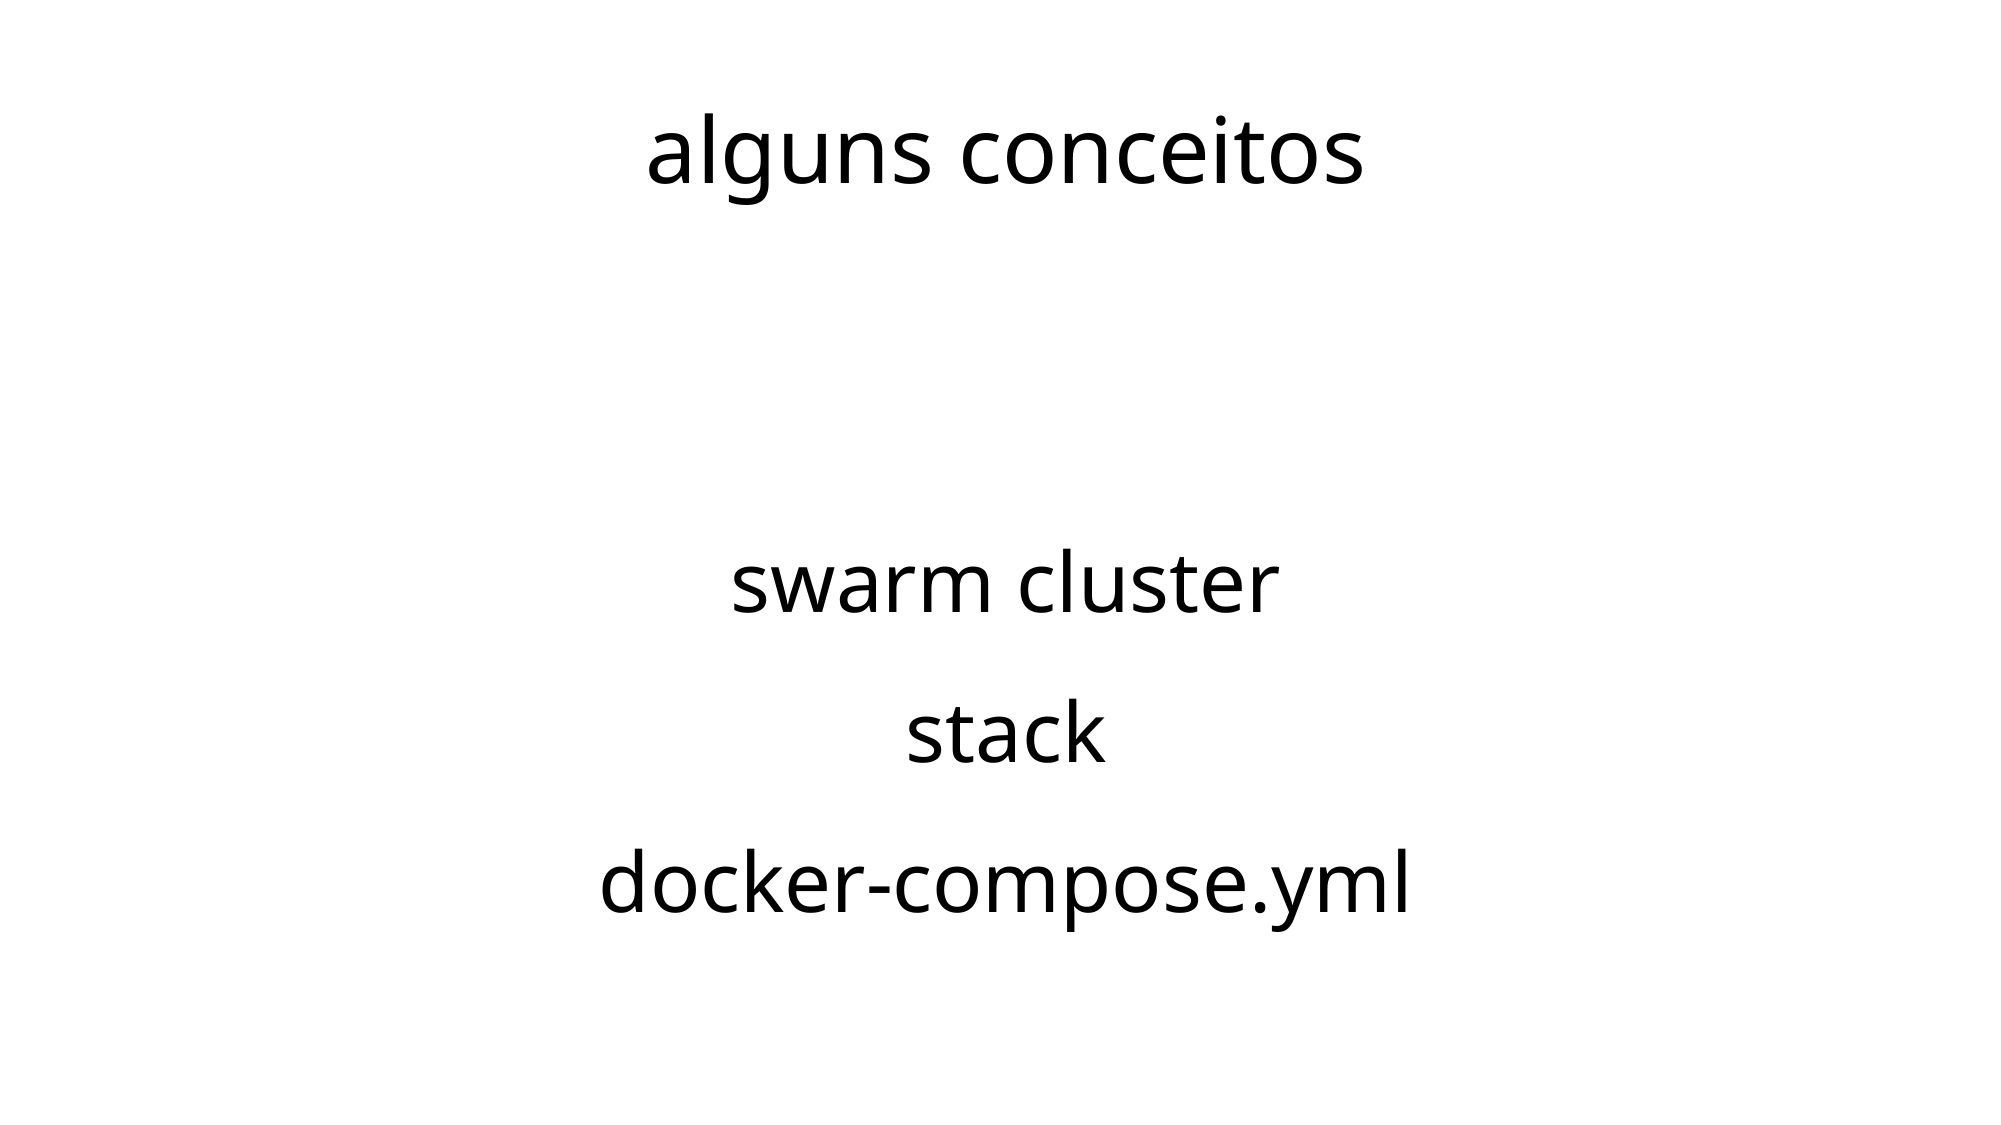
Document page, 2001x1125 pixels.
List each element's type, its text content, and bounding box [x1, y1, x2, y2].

text_box swarm cluster stack docker-compose.yml [557, 333, 1456, 1075]
title alguns conceitos [143, 45, 1869, 263]
